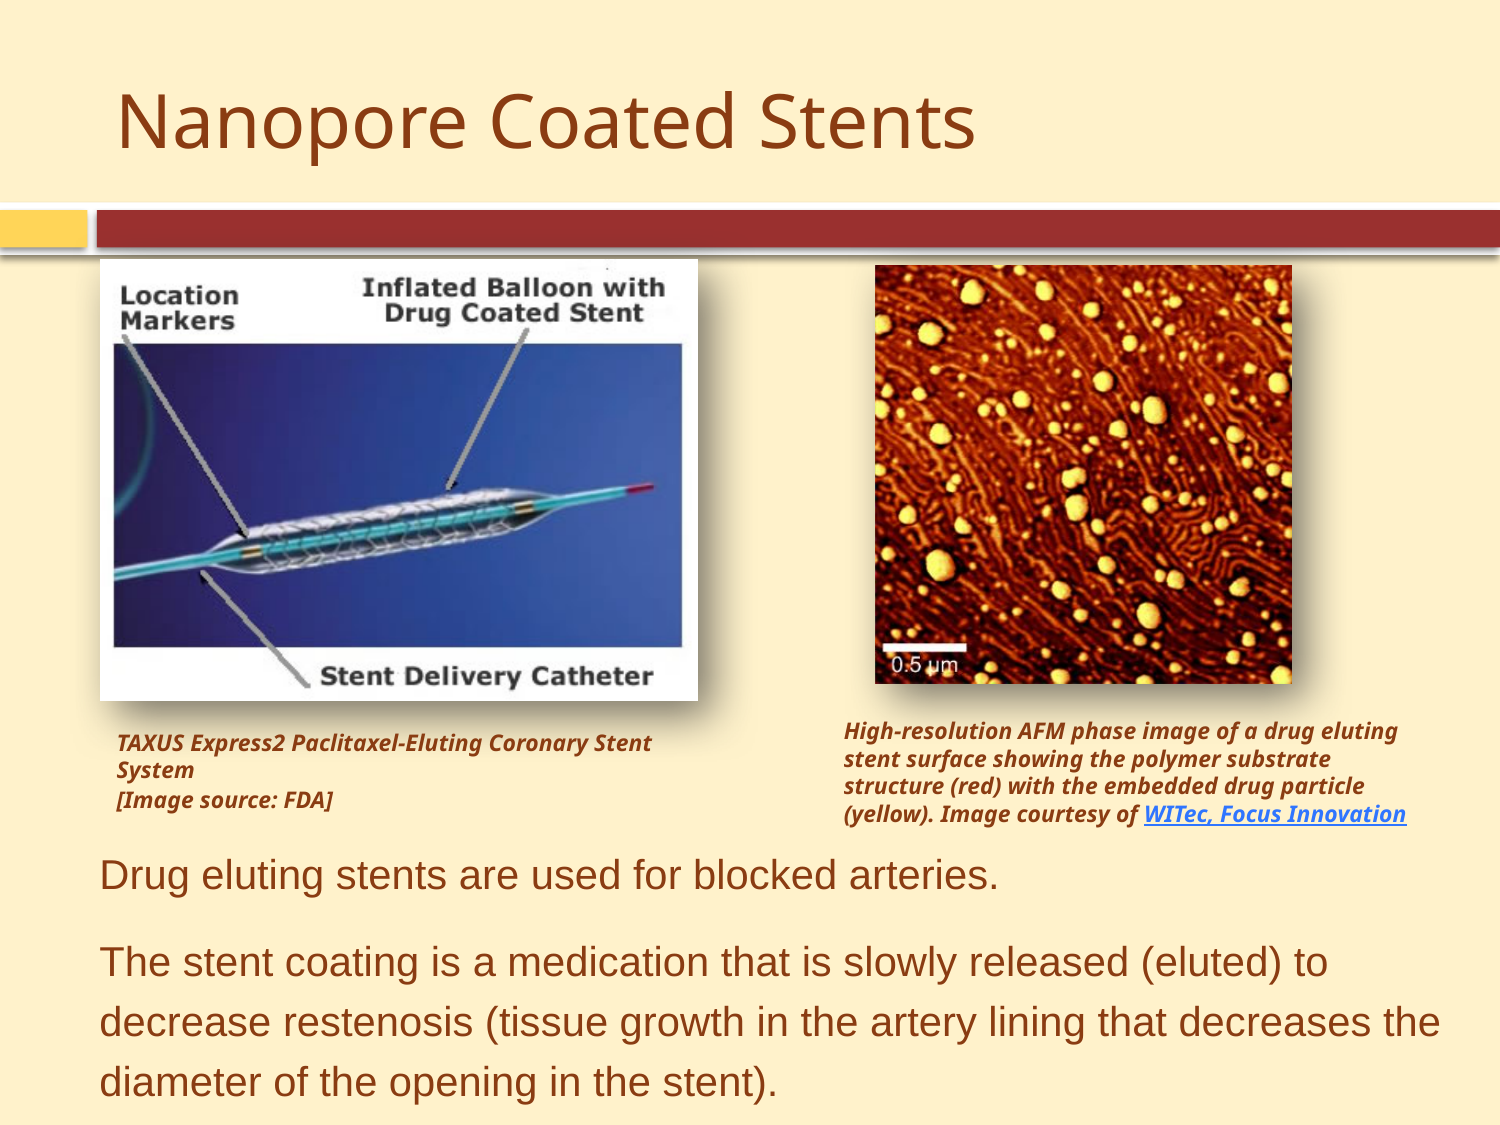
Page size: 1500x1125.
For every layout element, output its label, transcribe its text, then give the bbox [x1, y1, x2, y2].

text_box High-resolution AFM phase image of a drug eluting stent surface showing the polymer substrate structure (red) with the embedded drug particle (yellow). Image courtesy of WITec, Focus Innovation [828, 709, 1446, 838]
text_box TAXUS Express2 Paclitaxel-Eluting Coronary Stent System [Image source: FDA] [101, 720, 719, 821]
picture [875, 264, 1292, 684]
list Drug eluting stents are used for blocked arteries. The stent coating is a medication that is slowly released (eluted) to decrease restenosis (tissue growth in the artery lining that decreases the diameter of the opening in the stent). [84, 830, 1476, 1125]
picture [99, 258, 699, 702]
title Nanopore Coated Stents [100, 37, 1438, 200]
